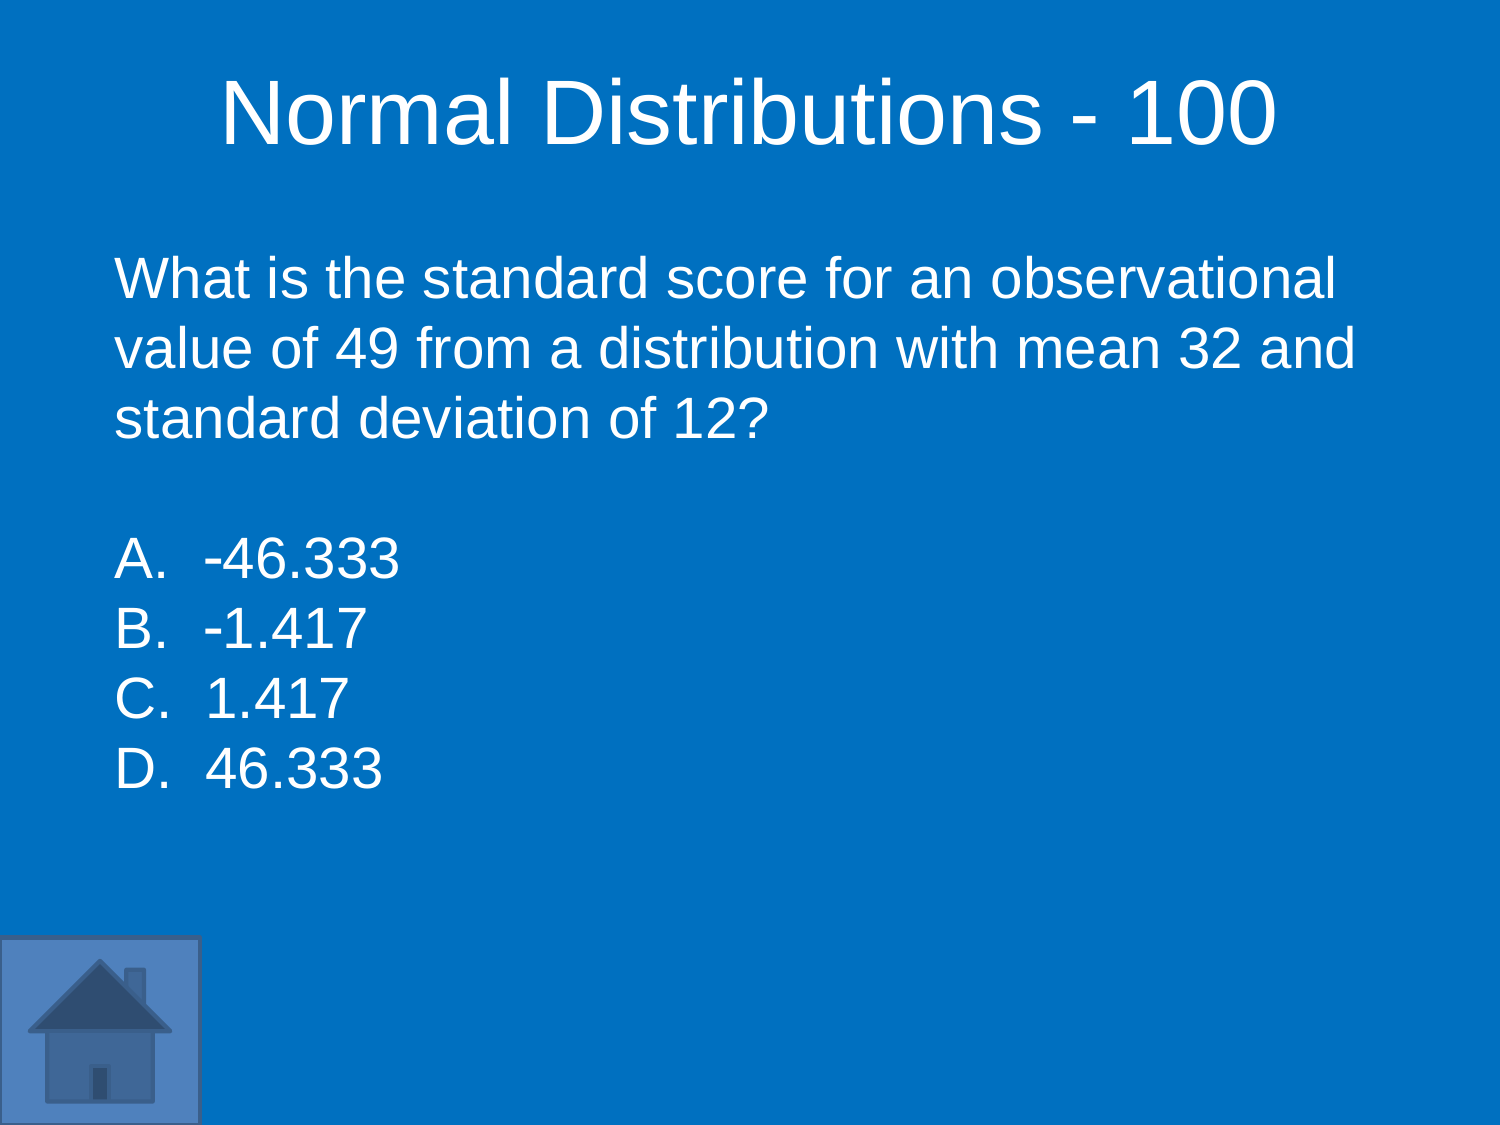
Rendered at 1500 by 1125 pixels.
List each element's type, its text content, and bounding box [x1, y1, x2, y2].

text_box [0, 935, 202, 1125]
text_box Normal Distributions - 100 [74, 45, 1425, 233]
text_box What is the standard score for an observational value of 49 from a distribution with mean 32 and standard deviation of 12? 46.333 1.417 1.417 46.333 [99, 232, 1400, 808]
